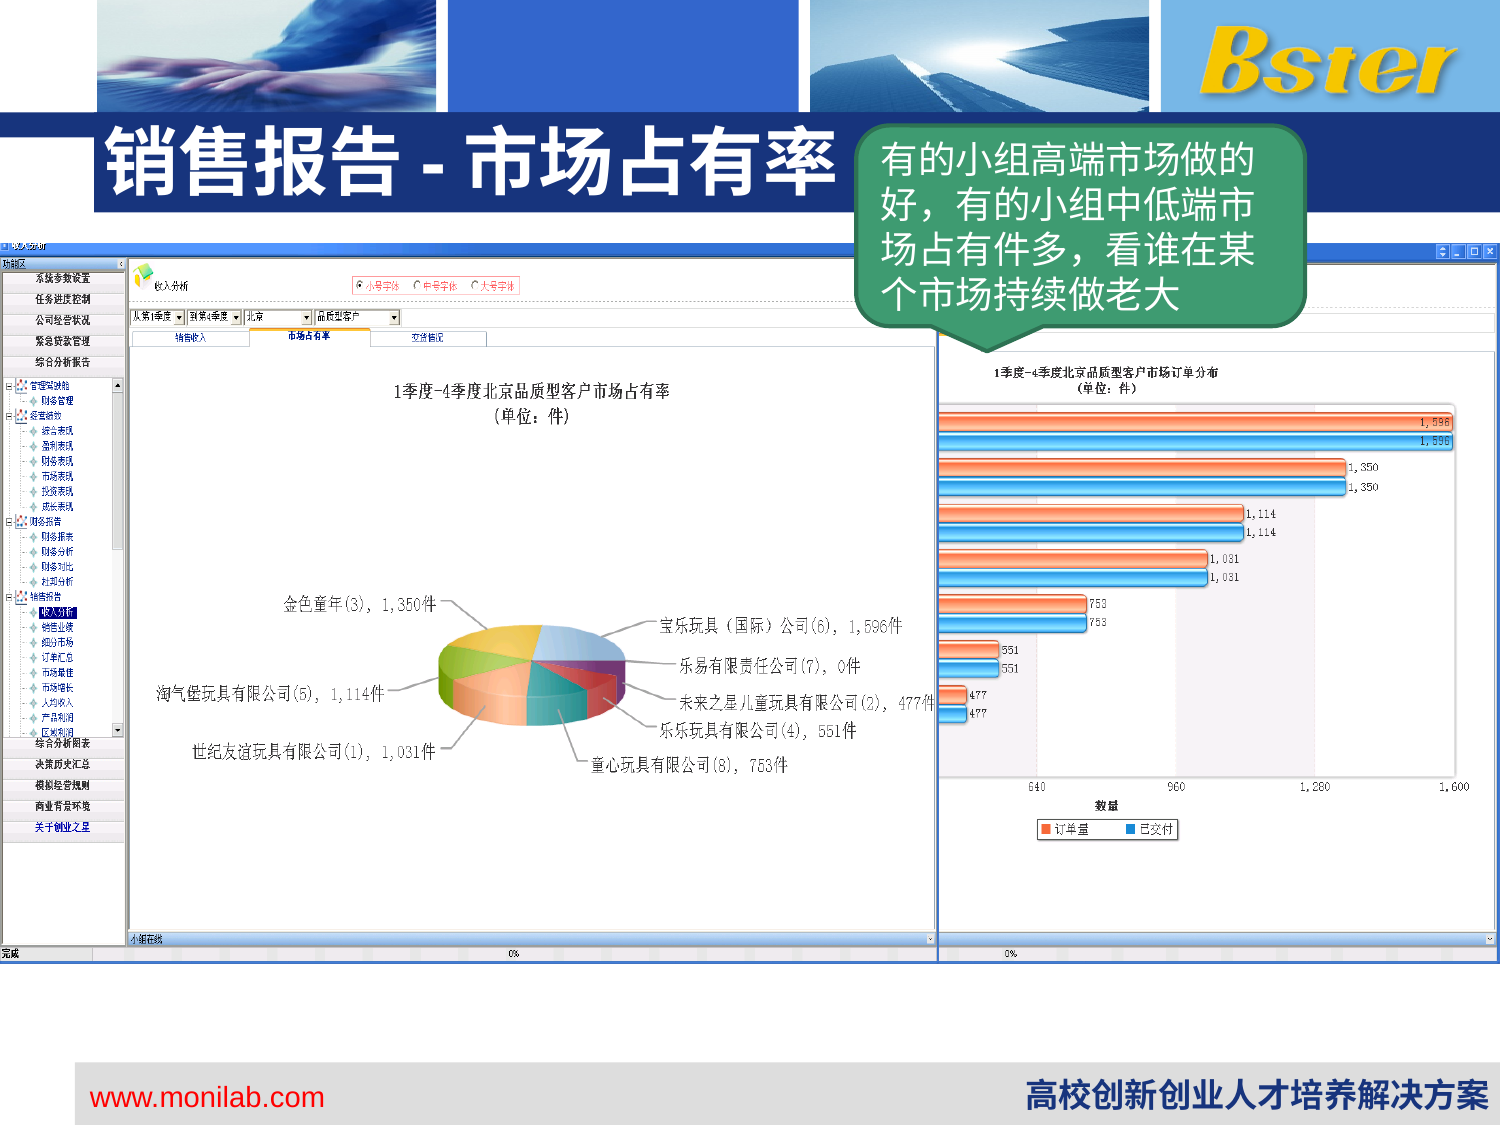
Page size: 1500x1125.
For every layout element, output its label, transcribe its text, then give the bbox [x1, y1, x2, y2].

picture [0, 243, 1500, 965]
title 销售报告-市场占有率 [88, 113, 1369, 206]
picture [97, 0, 437, 112]
picture [810, 0, 1150, 112]
text_box 有的小组高端市场做的好，有的小组中低端市场占有件多，看谁在某个市场持续做老大 [854, 123, 1308, 241]
picture [1199, 26, 1458, 94]
